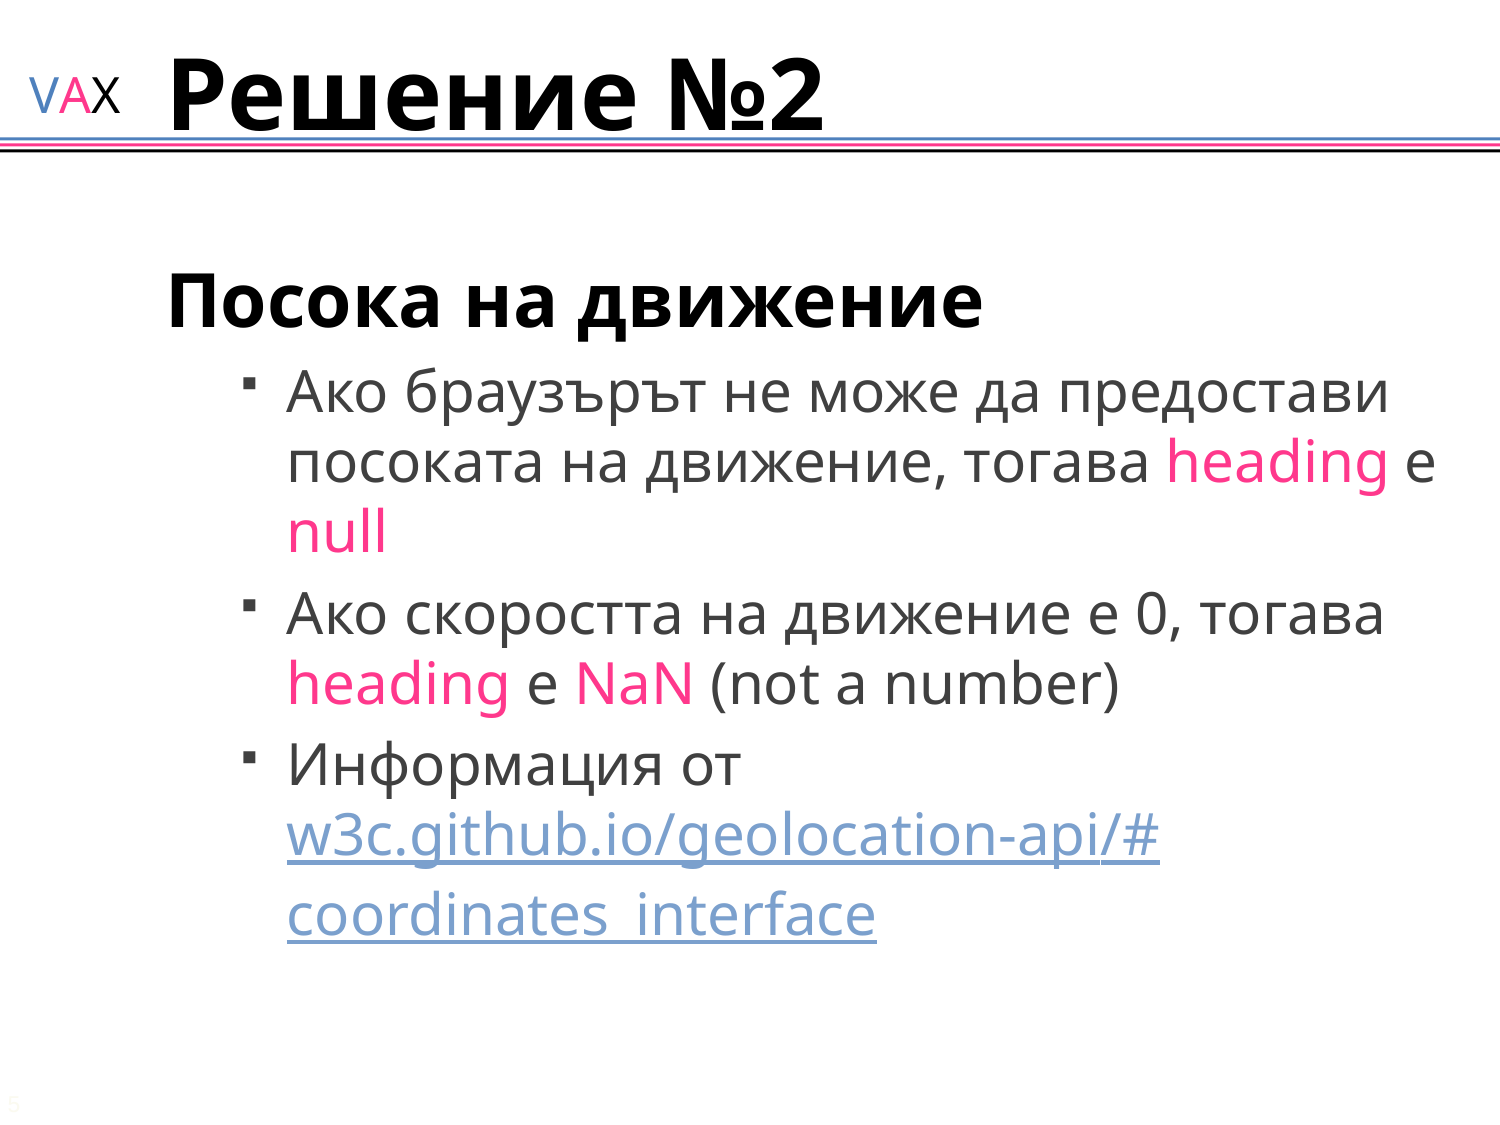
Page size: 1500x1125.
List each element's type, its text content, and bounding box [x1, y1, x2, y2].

title Решение №2 [0, 37, 1500, 144]
list Посока на движение Ако браузърът не може да предостави посоката на движение, тогава heading е null Ако скоростта на движение е 0, тогава heading е NaN (not a number) Информация от w3c.github.io/geolocation-api/#coordinates_interface [150, 200, 1488, 1113]
